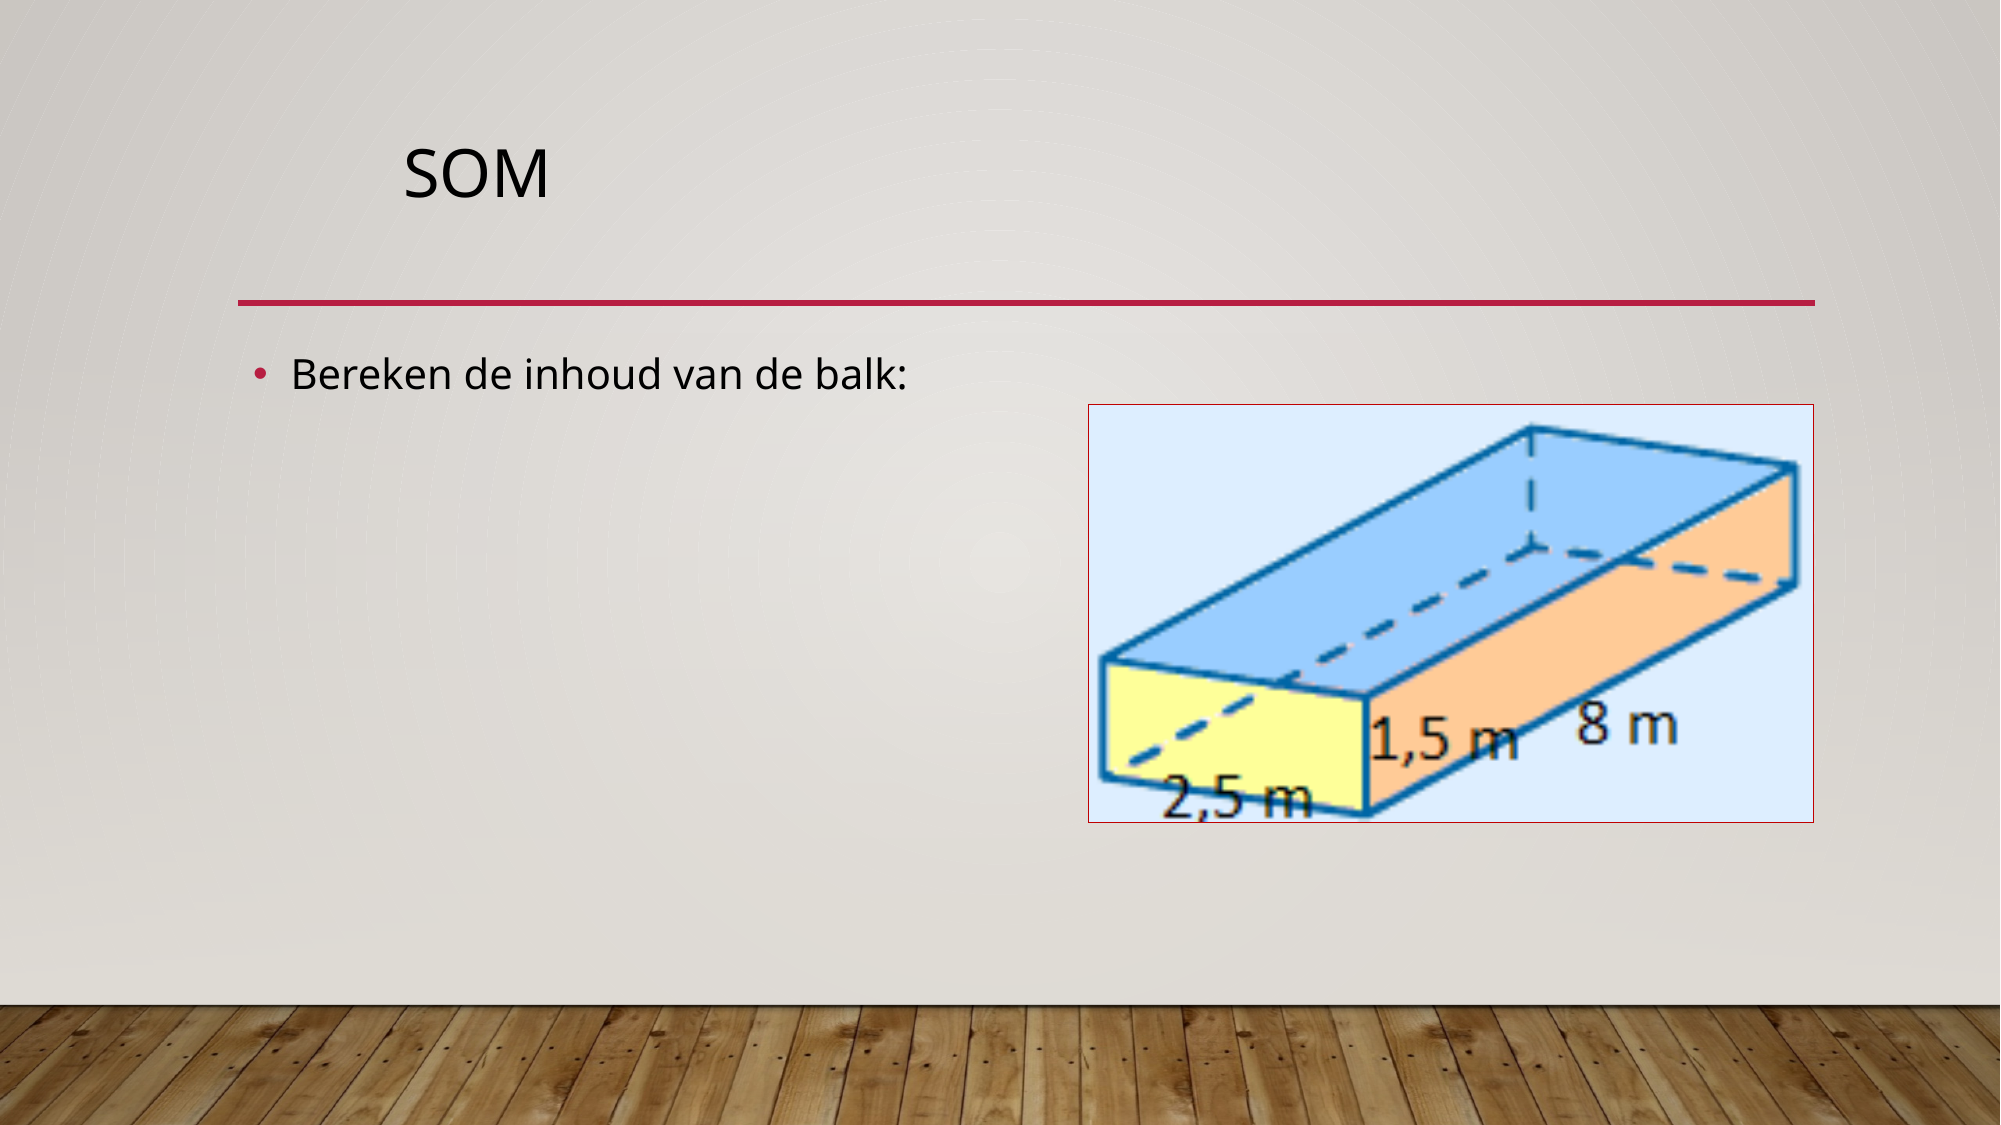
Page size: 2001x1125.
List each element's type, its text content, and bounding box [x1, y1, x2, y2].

picture [0, 1005, 2000, 1125]
title som [238, 131, 1814, 305]
picture [1088, 404, 1814, 824]
list Bereken de inhoud van de balk: [238, 330, 1814, 897]
